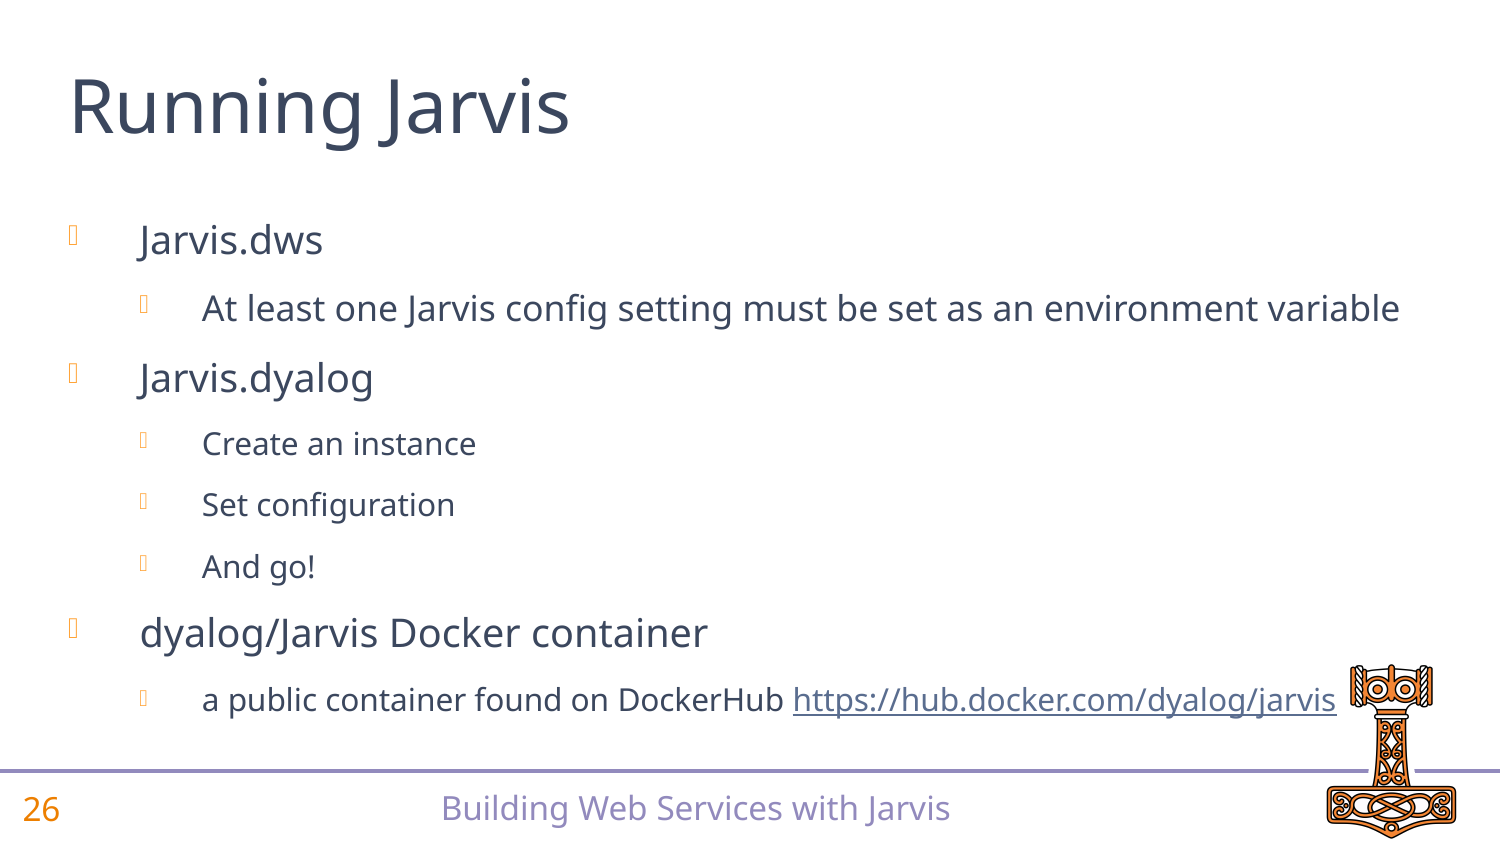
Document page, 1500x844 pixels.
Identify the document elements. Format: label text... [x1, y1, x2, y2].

title Running Jarvis [53, 43, 1203, 157]
picture [1320, 655, 1461, 844]
list Jarvis.dws At least one Jarvis config setting must be set as an environment variable Jarvis.dyalog Create an instance Set configuration And go! dyalog/Jarvis Docker container a public container found on DockerHub https://hub.docker.com/dyalog/jarvis [53, 207, 1447, 740]
